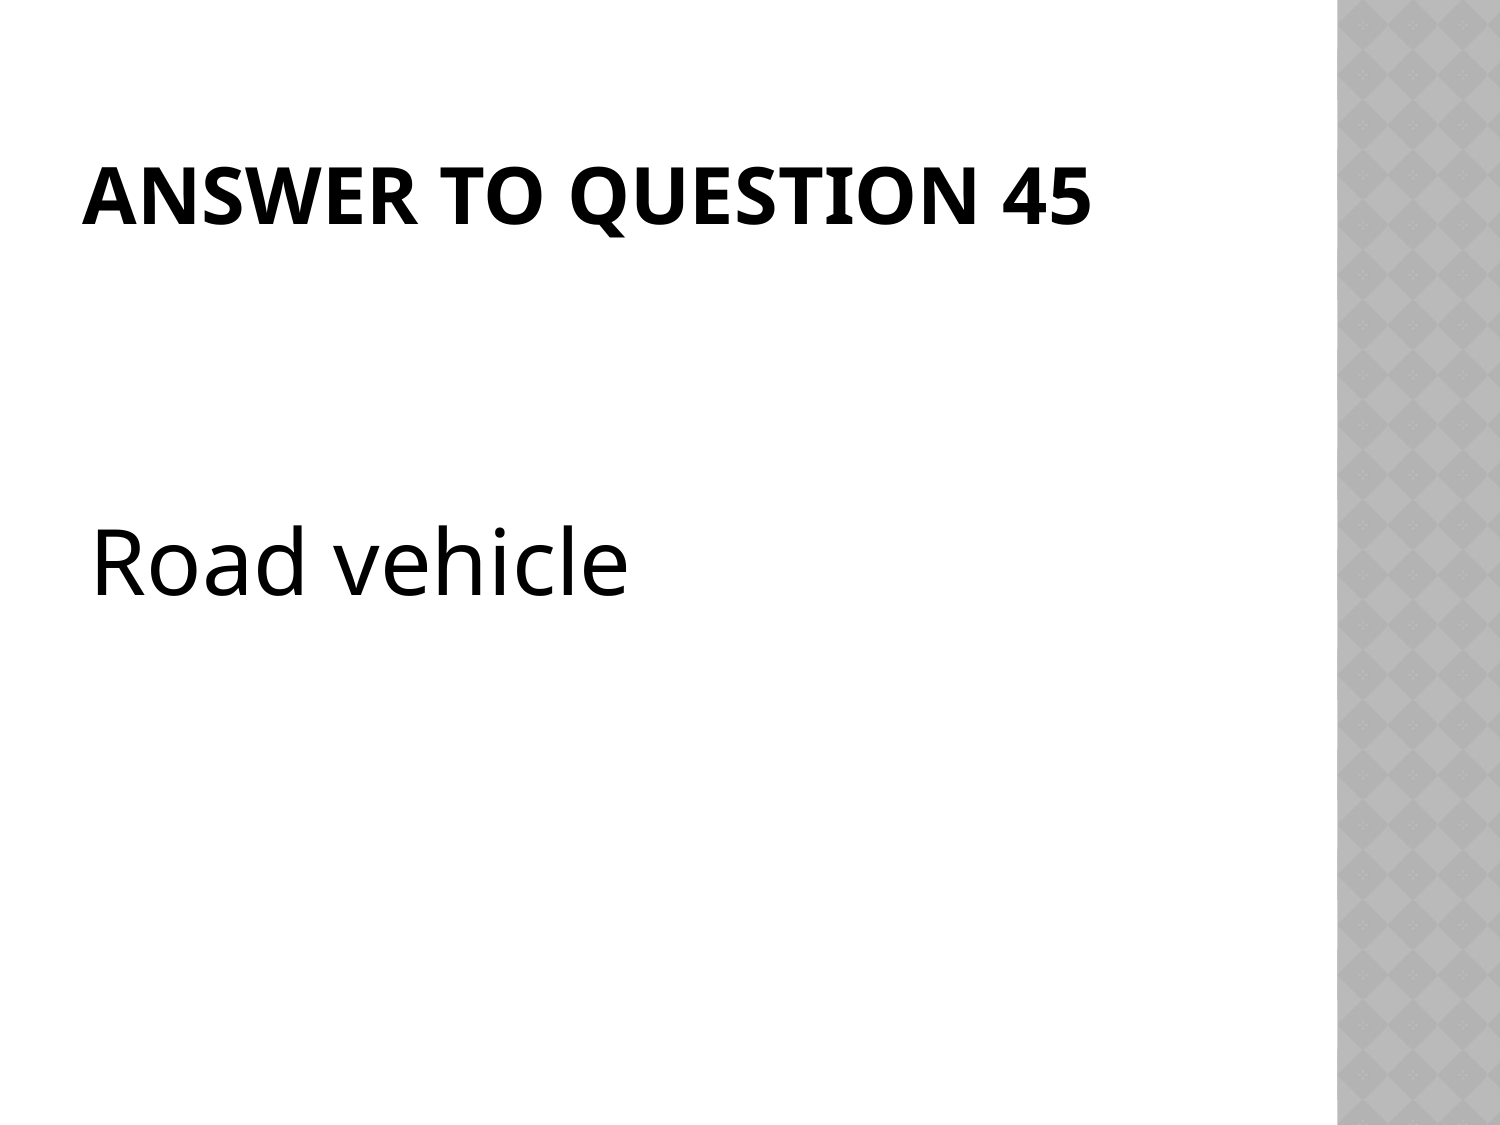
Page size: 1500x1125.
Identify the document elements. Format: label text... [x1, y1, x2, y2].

title Answer to question 45 [75, 52, 1263, 240]
list Road vehicle [75, 264, 1263, 1059]
